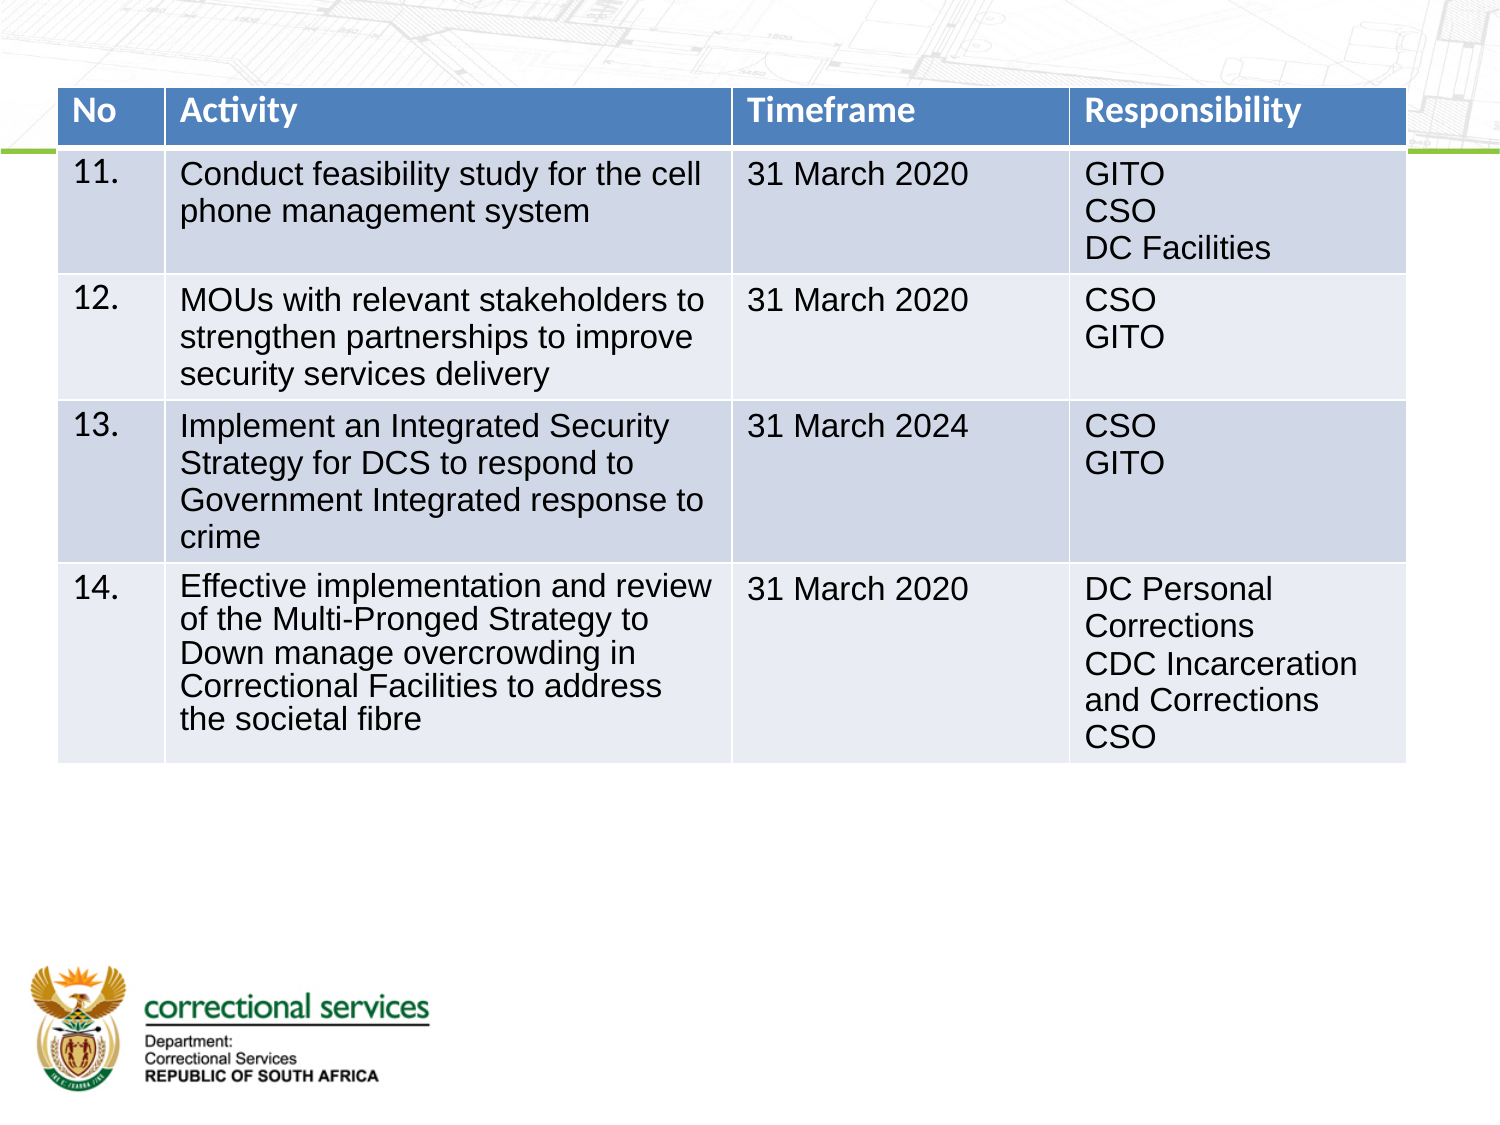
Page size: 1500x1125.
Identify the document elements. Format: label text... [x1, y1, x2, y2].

picture [0, 0, 1500, 154]
table_header Responsibility [1070, 88, 1406, 145]
table_cell MOUs with relevant stakeholders to strengthen partnerships to improve security services delivery [166, 275, 731, 399]
table_cell GITO CSO DC Facilities [1070, 151, 1406, 273]
table_cell Implement an Integrated Security Strategy for DCS to respond to Government Integrated response to crime [166, 401, 731, 562]
table_cell Effective implementation and review of the Multi-Pronged Strategy to Down manage overcrowding in Correctional Facilities to address the societal fibre [166, 564, 731, 763]
table_cell 14. [58, 564, 164, 763]
table_header No [58, 88, 164, 145]
table_header Timeframe [733, 88, 1069, 145]
table_cell DC Personal Corrections CDC Incarceration and Corrections CSO [1070, 564, 1406, 763]
table_cell Conduct feasibility study for the cell phone management system [166, 151, 731, 273]
table_cell 31 March 2024 [733, 401, 1069, 562]
table_cell CSO GITO [1070, 401, 1406, 562]
table_cell 31 March 2020 [733, 151, 1069, 273]
picture [0, 936, 481, 1125]
table_cell 12. [58, 275, 164, 399]
table_cell 11. [58, 151, 164, 273]
table_cell CSO GITO [1070, 275, 1406, 399]
table_header Activity [166, 88, 731, 145]
table_cell 31 March 2020 [733, 564, 1069, 763]
table_cell 13. [58, 401, 164, 562]
table_cell 31 March 2020 [733, 275, 1069, 399]
